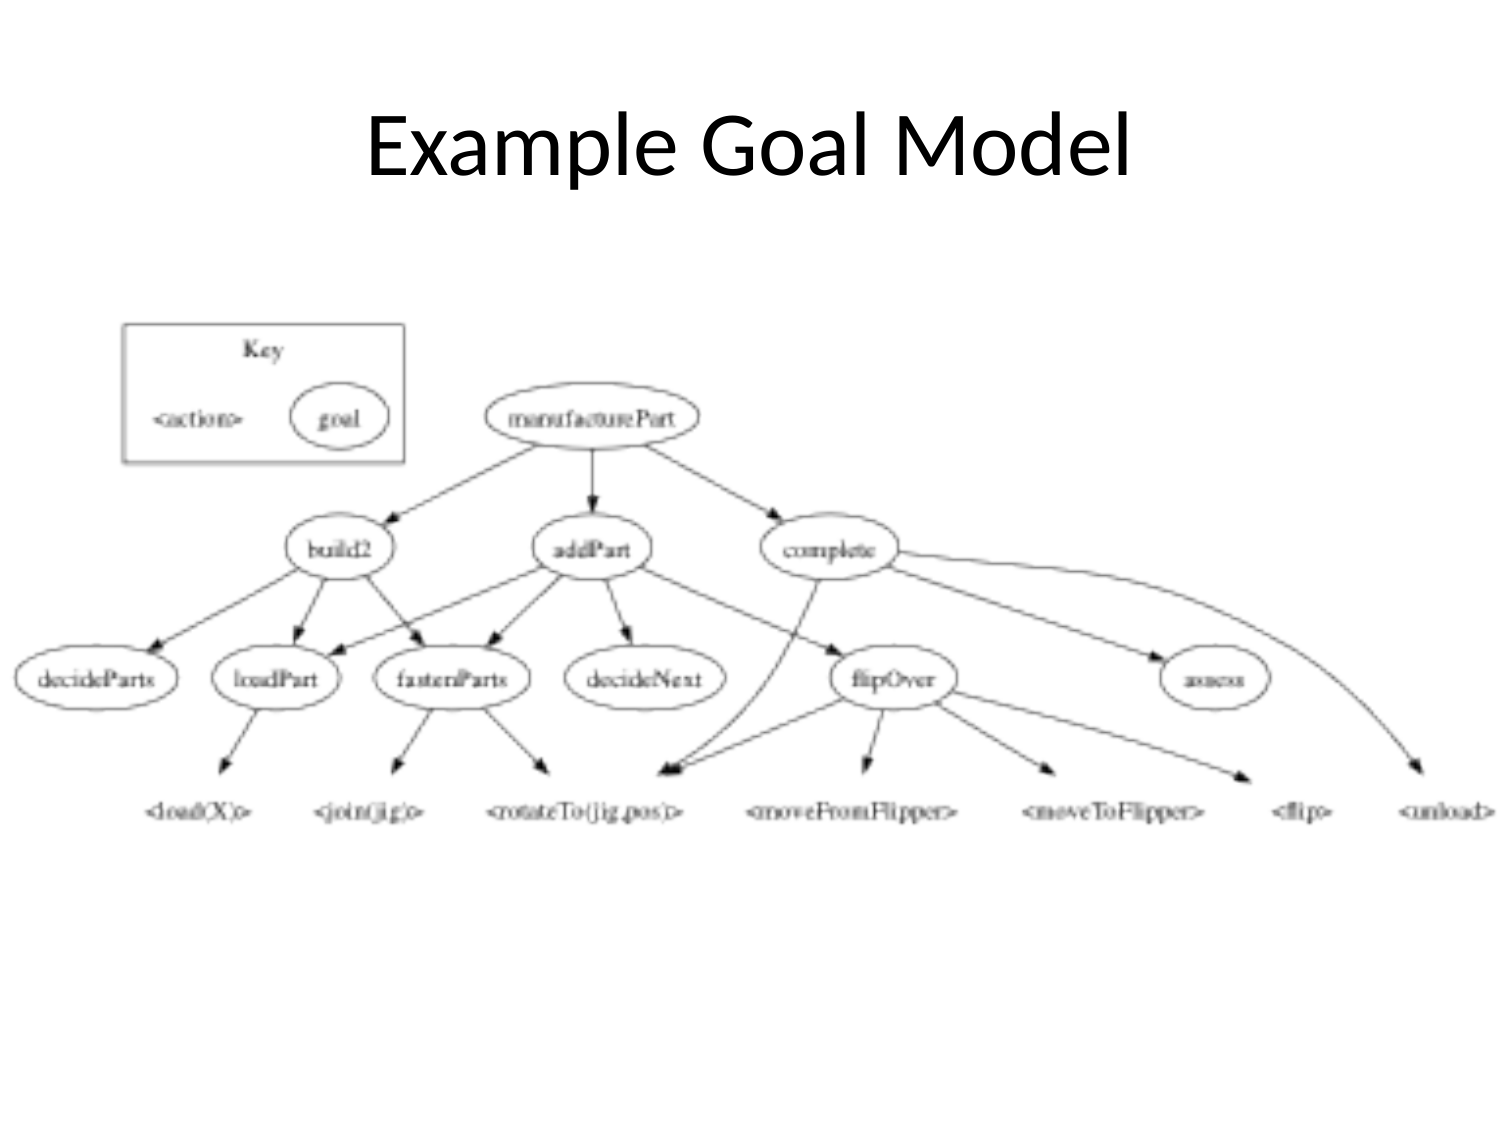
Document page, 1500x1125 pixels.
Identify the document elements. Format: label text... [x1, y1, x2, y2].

title Example Goal Model [75, 45, 1425, 233]
picture [0, 312, 1500, 838]
